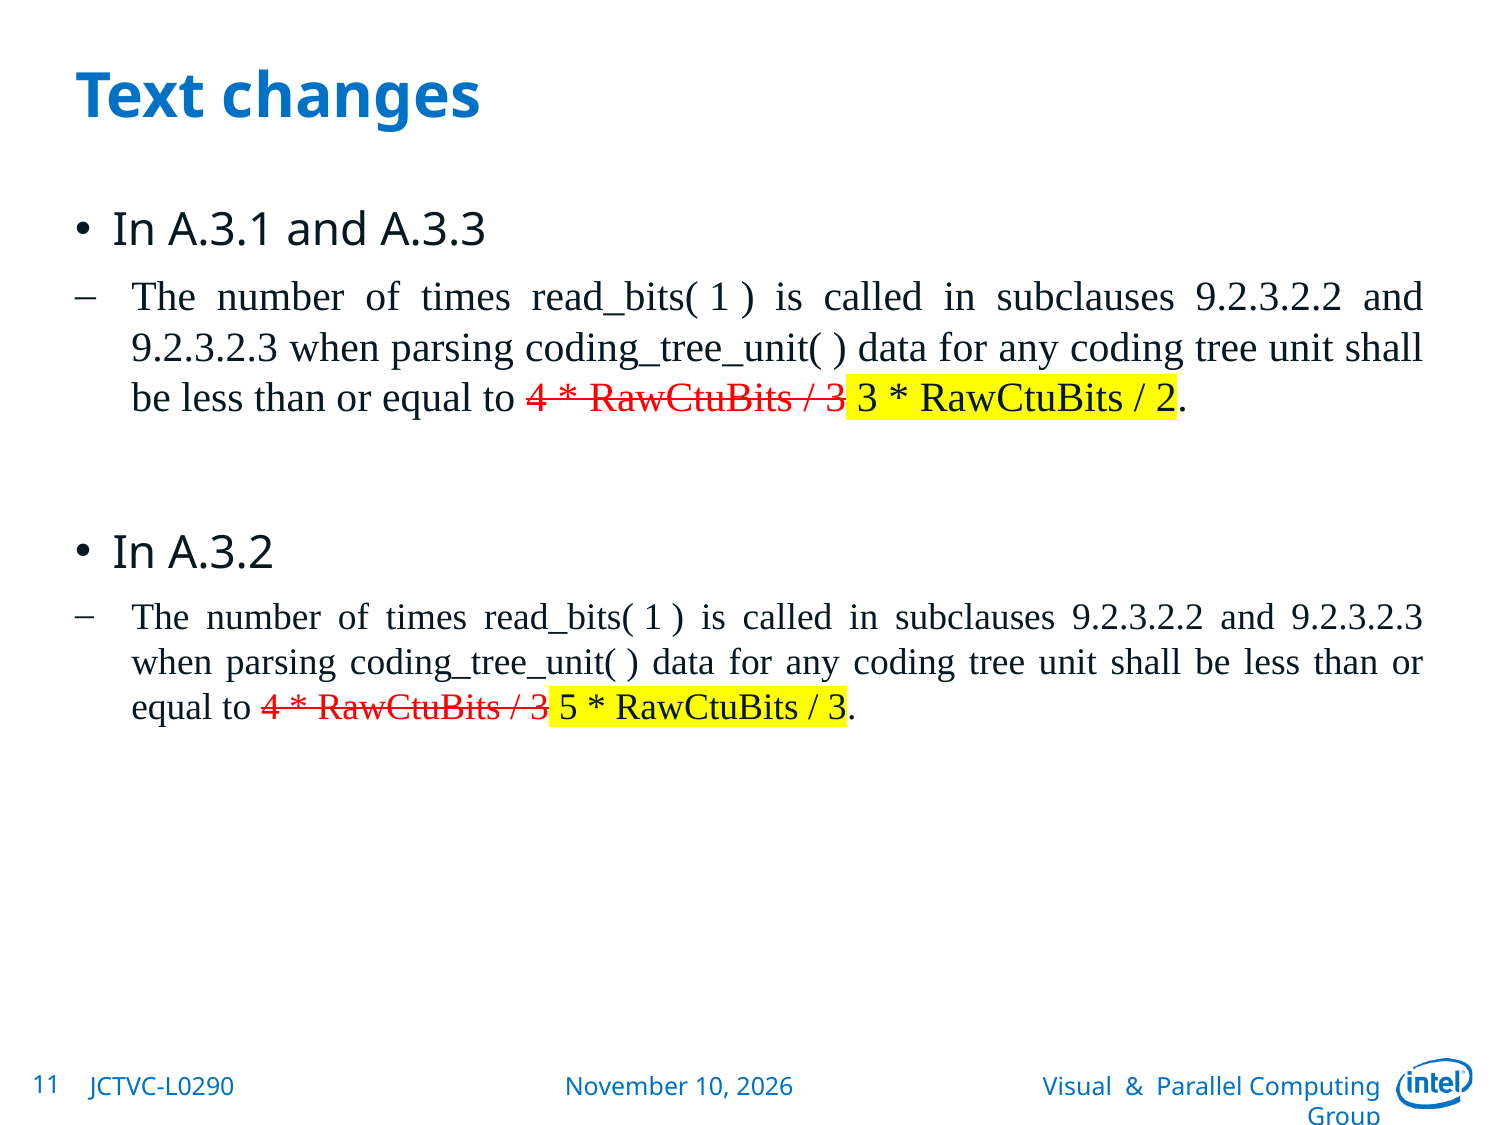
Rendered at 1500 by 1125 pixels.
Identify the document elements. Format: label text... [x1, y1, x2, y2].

footer JCTVC-L0290 [75, 1062, 549, 1109]
slide_number 11 [0, 1062, 75, 1109]
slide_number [549, 1062, 844, 1109]
title Text changes [75, 67, 1425, 175]
list In A.3.1 and A.3.3 The number of times read_bits( 1 ) is called in subclauses 9.2.3.2.2 and 9.2.3.2.3 when parsing coding_tree_unit( ) data for any coding tree unit shall be less than or equal to 4 * RawCtuBits / 3 3 * RawCtuBits / 2. In A.3.2 The number of times read_bits( 1 ) is called in subclauses 9.2.3.2.2 and 9.2.3.2.3 when parsing coding_tree_unit( ) data for any coding tree unit shall be less than or equal to 4 * RawCtuBits / 3 5 * RawCtuBits / 3. [75, 200, 1425, 975]
picture [1396, 1058, 1473, 1109]
